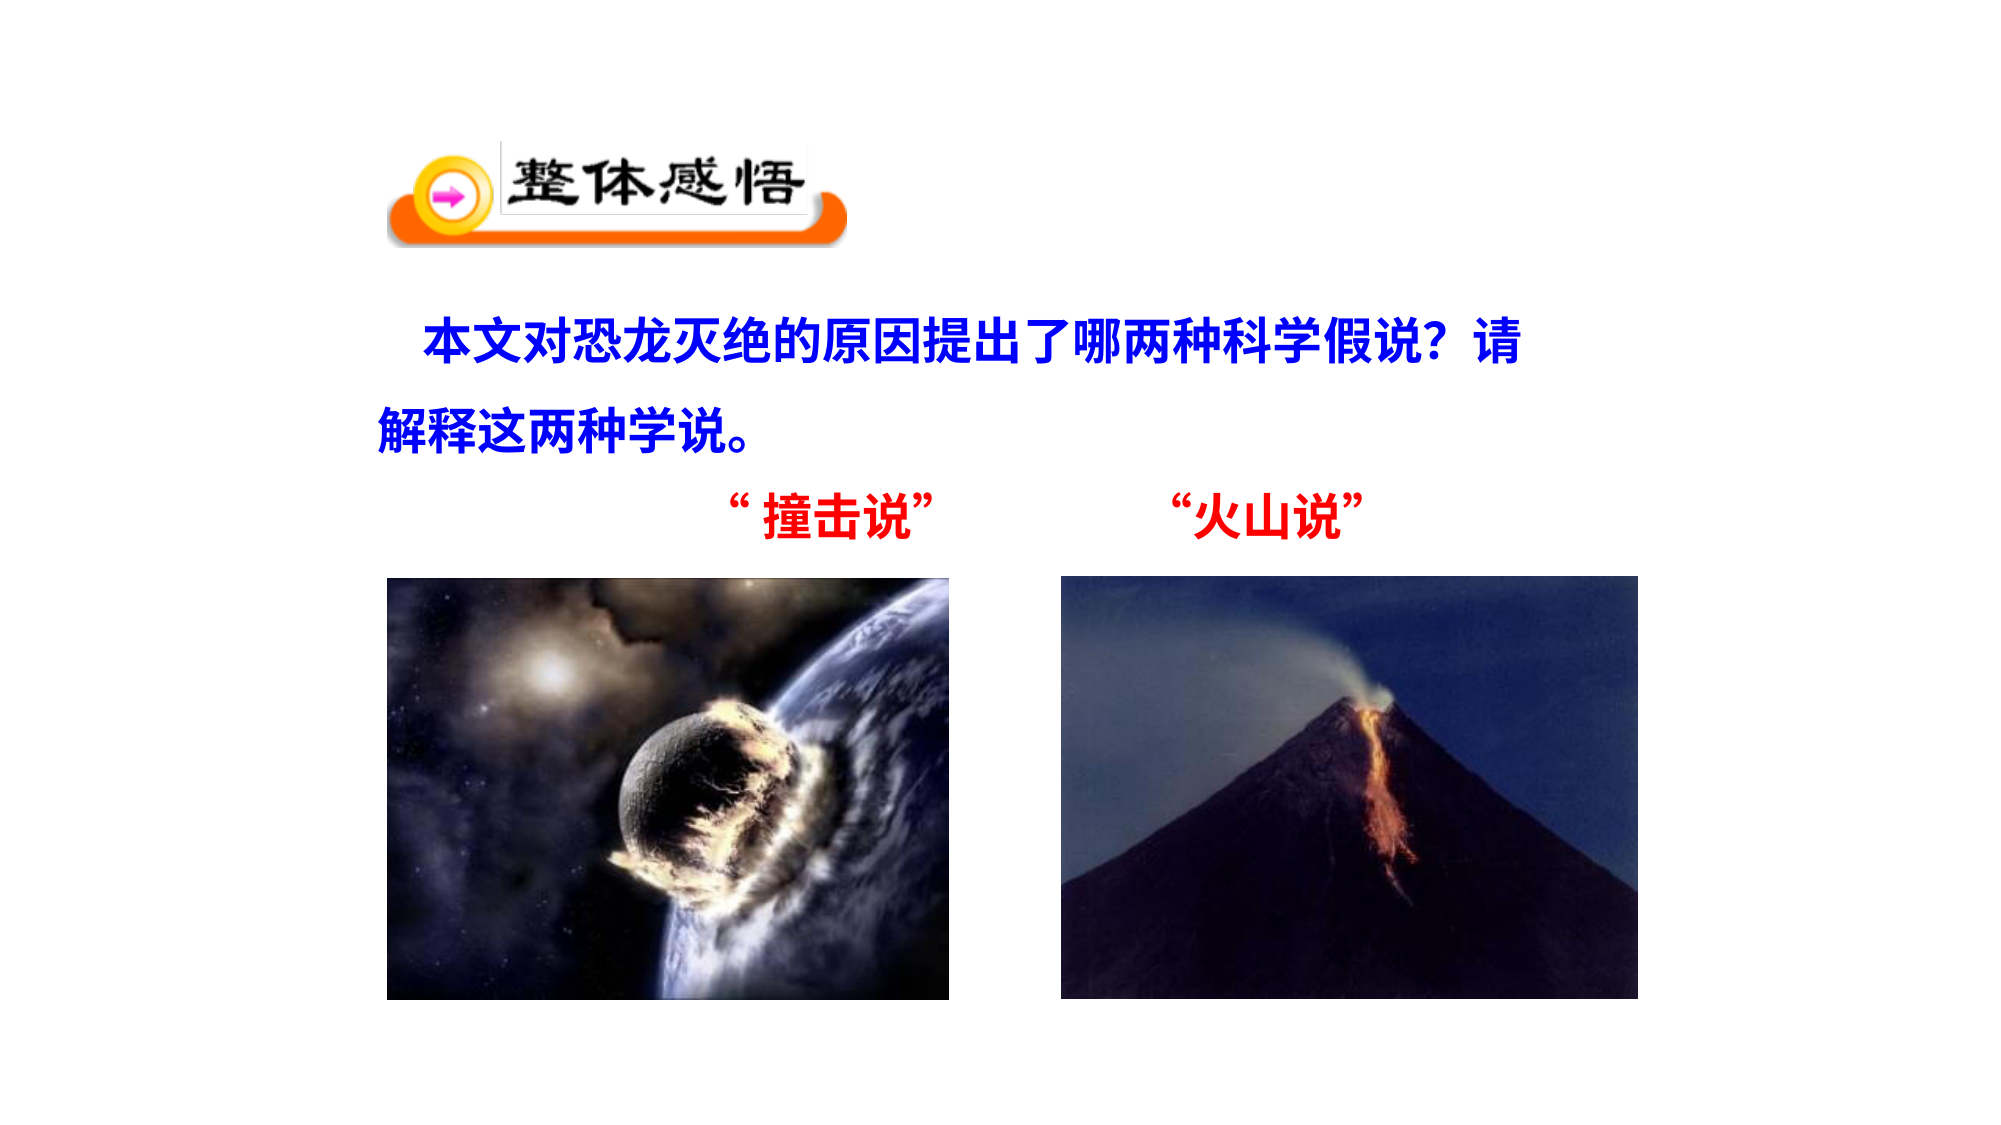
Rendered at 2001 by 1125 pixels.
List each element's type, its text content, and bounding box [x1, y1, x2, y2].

picture [387, 141, 847, 248]
text_box 本文对恐龙灭绝的原因提出了哪两种科学假说？请解释这两种学说。 [362, 271, 1548, 467]
text_box “撞击说” “火山说” [543, 418, 1551, 553]
picture [1061, 576, 1638, 999]
picture [387, 578, 949, 1000]
